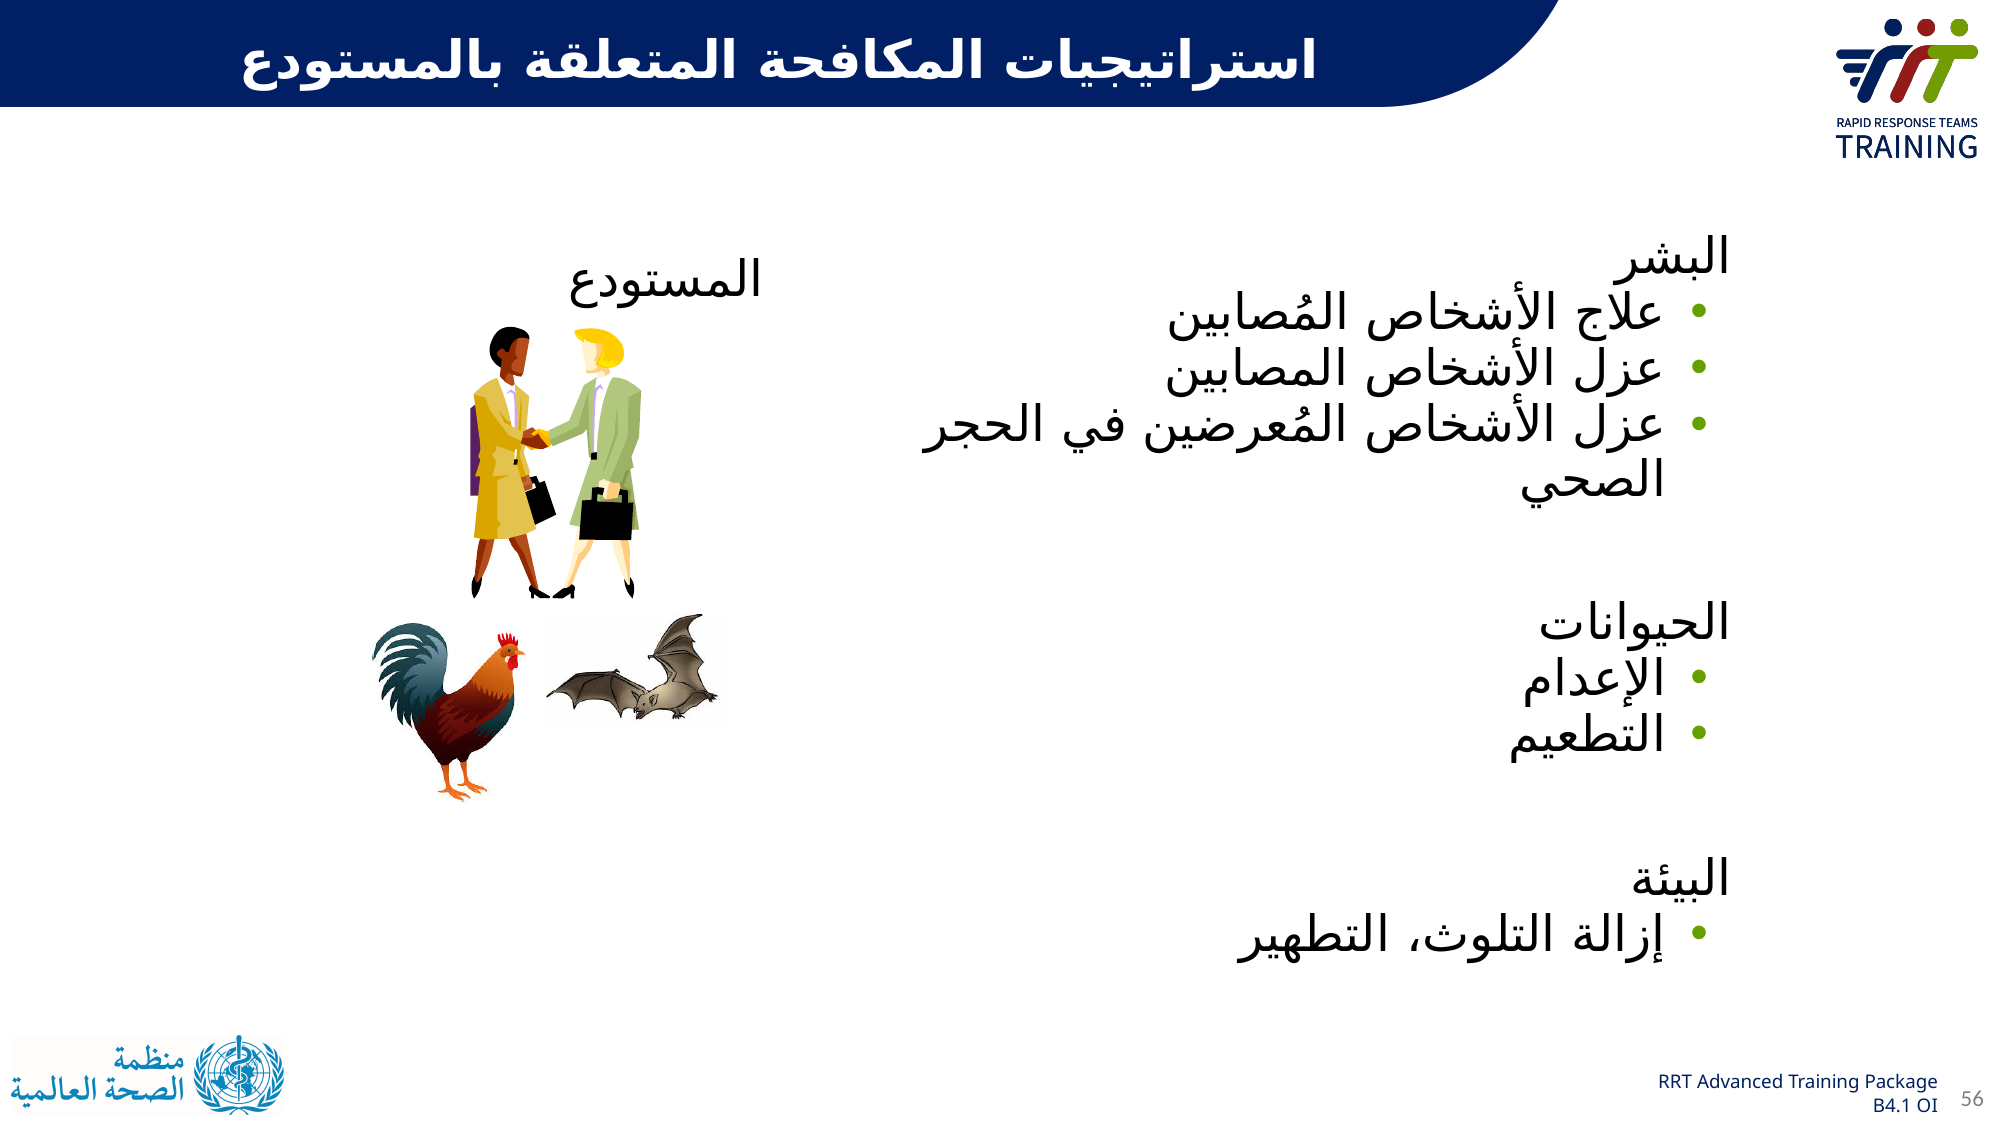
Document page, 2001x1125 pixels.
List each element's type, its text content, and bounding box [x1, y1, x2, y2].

picture [545, 613, 726, 730]
picture [241, 1050, 247, 1059]
picture [11, 1035, 284, 1115]
list البشر علاج الأشخاص المُصابين عزل الأشخاص المصابين عزل الأشخاص المُعرضين في الحجر الصحي الحيوانات الإعدام التطعيم البيئة إزالة التلوث، التطهير [843, 222, 1740, 903]
picture [0, 0, 1583, 107]
picture [1835, 19, 1978, 167]
text_box المستودع [436, 239, 772, 315]
text_box استراتيجيات المكافحة المتعلقة بالمستودع [24, 8, 1327, 115]
picture [372, 622, 526, 802]
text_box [470, 326, 642, 599]
